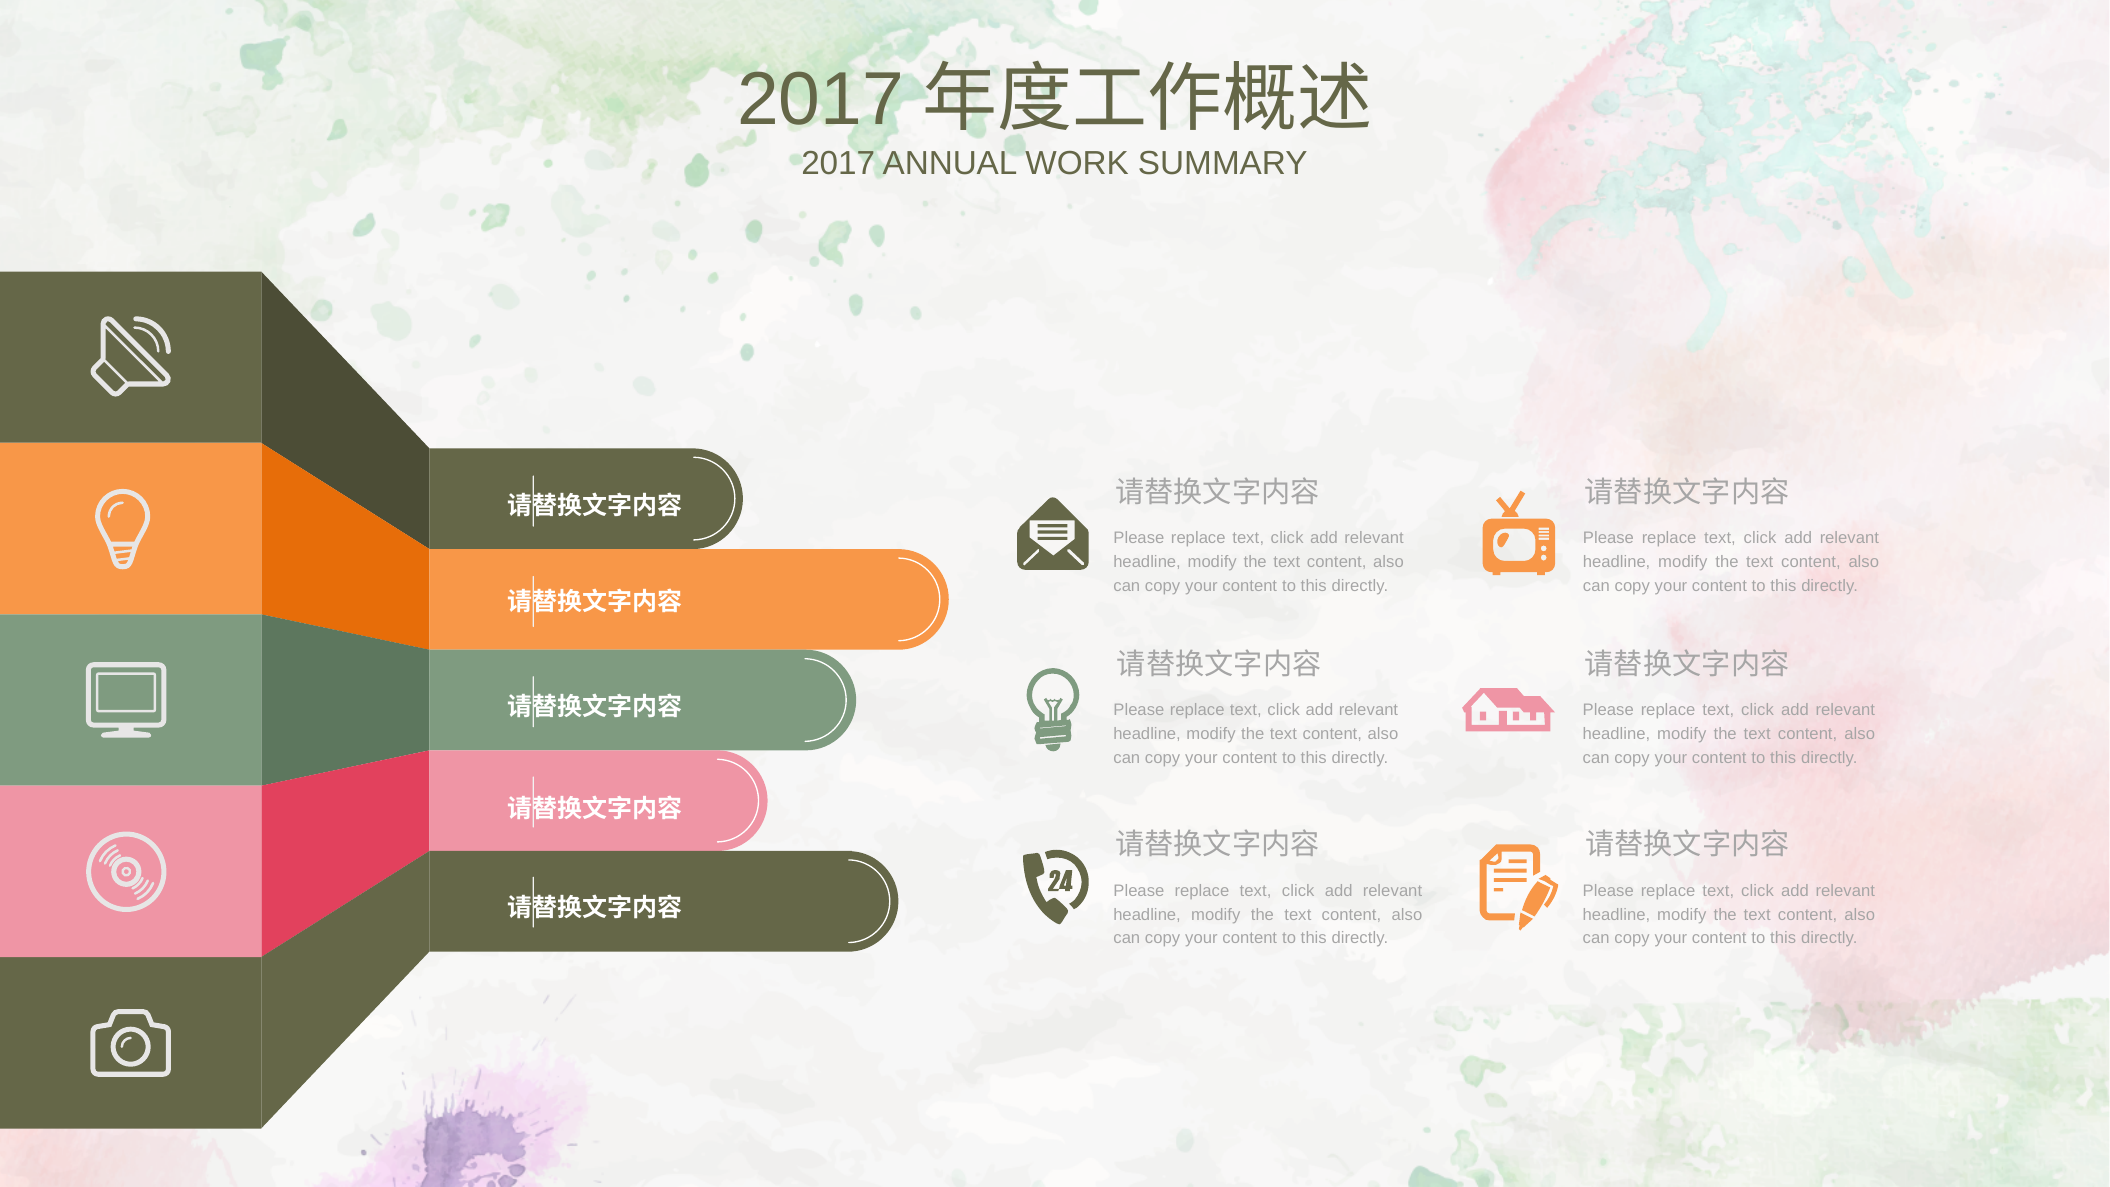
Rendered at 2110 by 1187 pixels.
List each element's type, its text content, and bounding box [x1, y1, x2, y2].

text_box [1098, 630, 1414, 774]
text_box 2017年度工作概述 [703, 49, 1407, 140]
text_box [1017, 497, 1089, 570]
text_box [1496, 490, 1526, 517]
text_box [1522, 874, 1559, 917]
text_box 2017 ANNUAL WORK SUMMARY [765, 141, 1344, 182]
text_box [1023, 852, 1069, 925]
text_box [1482, 518, 1556, 576]
text_box [1479, 844, 1541, 921]
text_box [0, 271, 949, 1129]
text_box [1568, 458, 1895, 602]
text_box [1044, 849, 1089, 910]
text_box [1462, 688, 1556, 732]
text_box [1567, 630, 1891, 774]
text_box [1518, 912, 1534, 931]
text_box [1098, 811, 1438, 954]
text_box [1026, 668, 1080, 752]
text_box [1098, 458, 1419, 602]
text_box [1567, 811, 1891, 954]
picture [0, 0, 2110, 1187]
